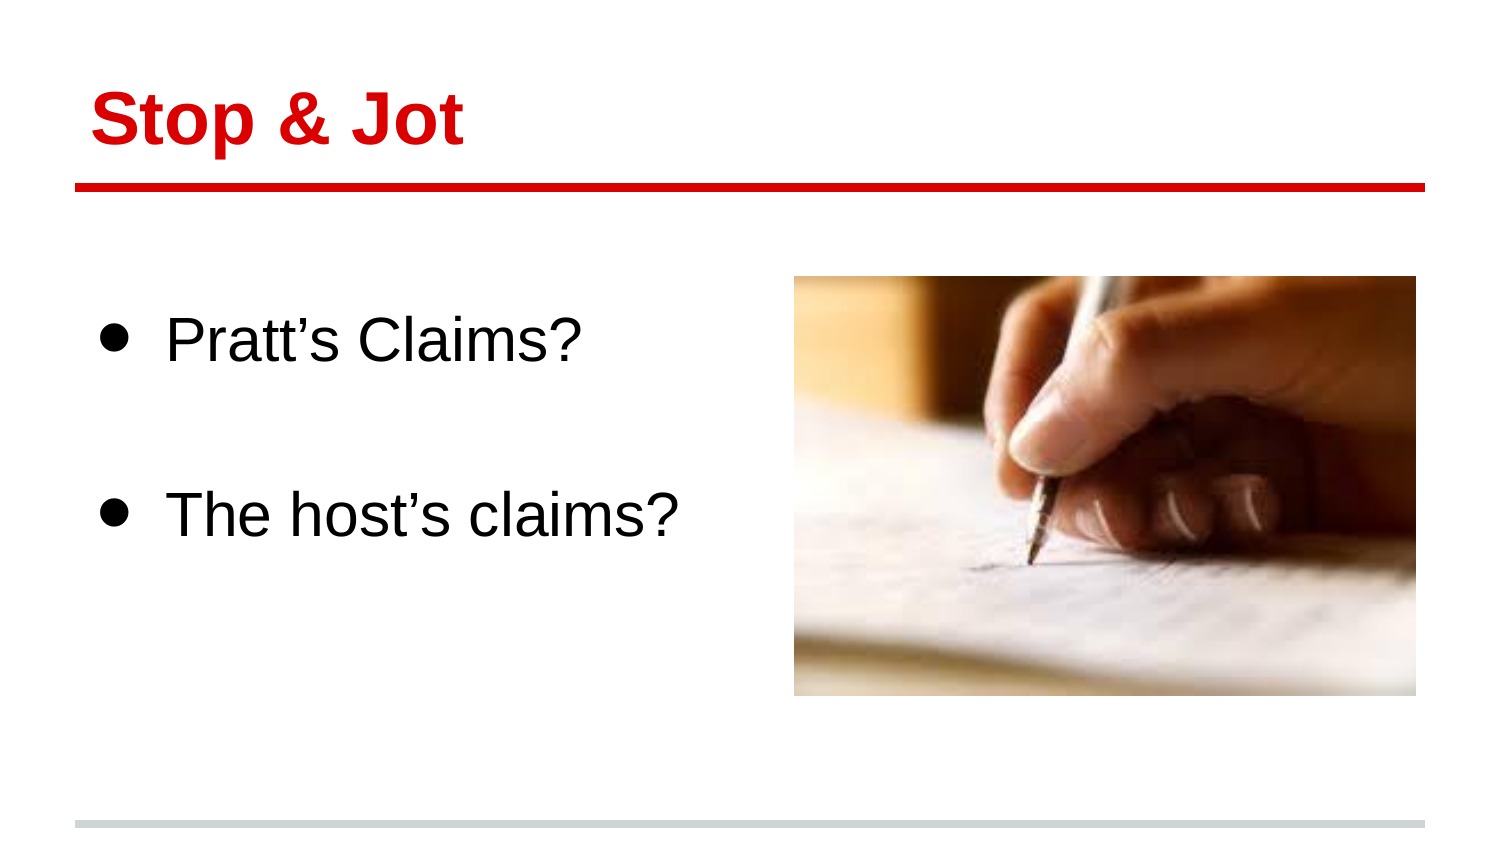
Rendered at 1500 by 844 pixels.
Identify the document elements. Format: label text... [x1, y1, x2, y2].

list Pratt’s Claims? The host’s claims? [75, 196, 731, 808]
picture [793, 276, 1416, 697]
title Stop & Jot [75, 33, 1425, 175]
